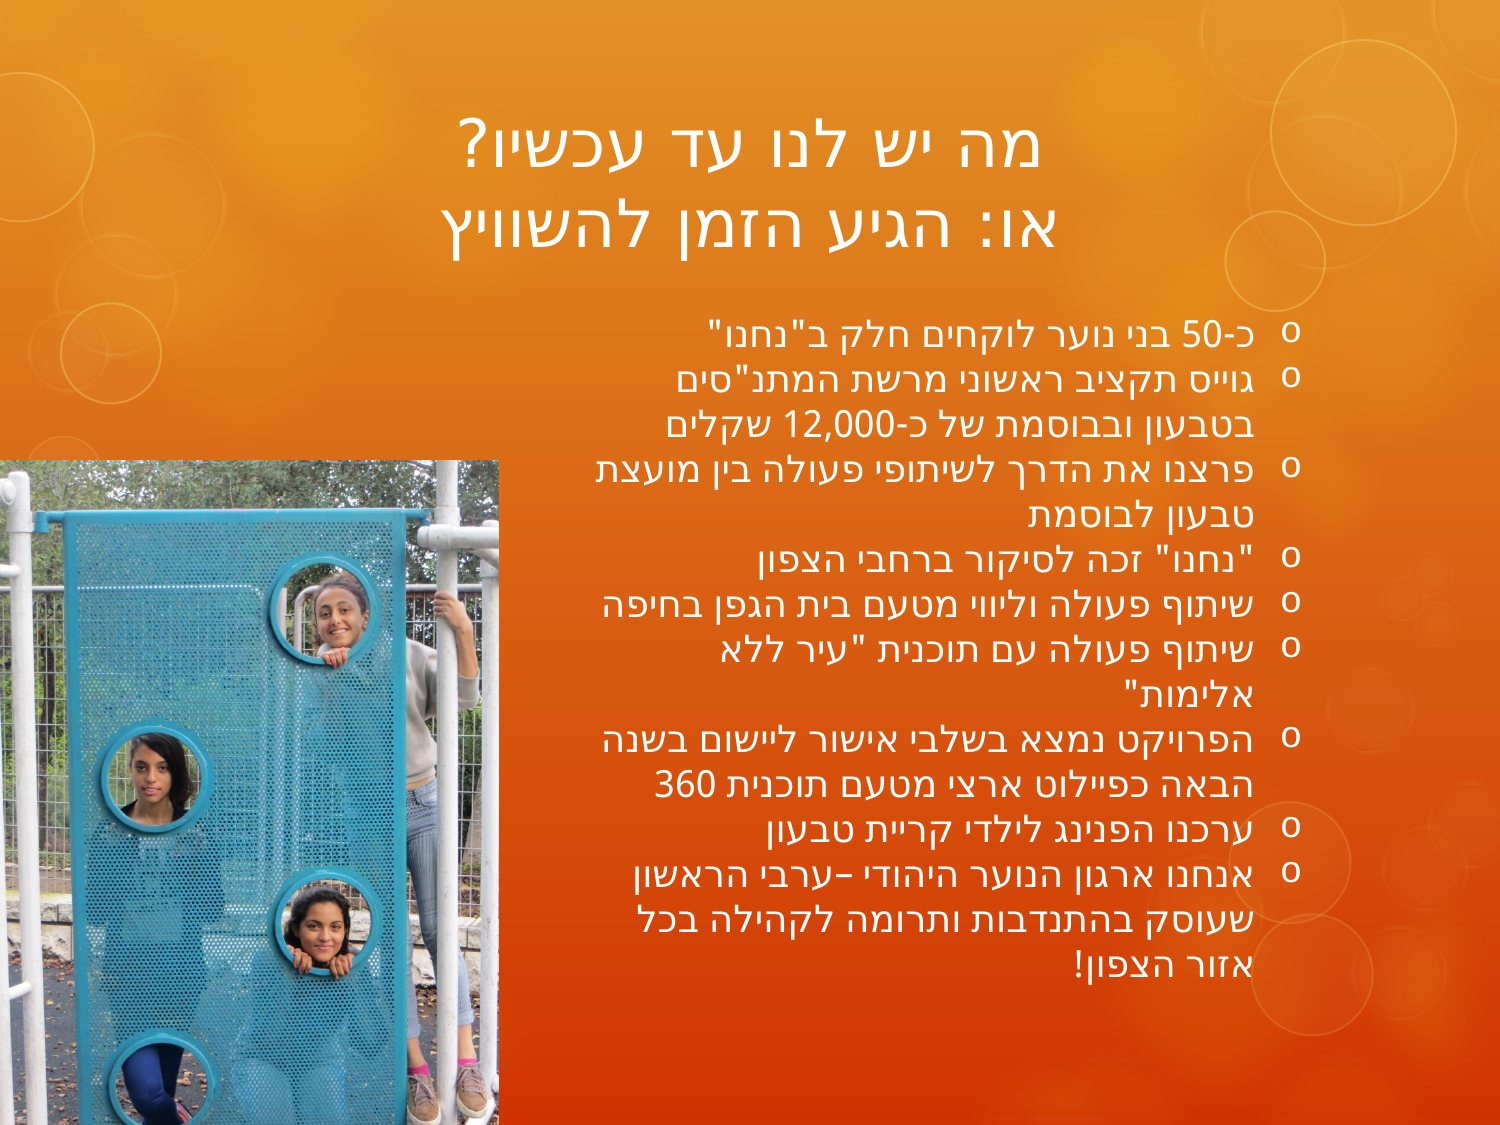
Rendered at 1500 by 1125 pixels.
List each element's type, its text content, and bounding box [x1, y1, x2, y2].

title מה יש לנו עד עכשיו? או: הגיע הזמן להשוויץ [165, 104, 1335, 257]
text_box כ-50 בני נוער לוקחים חלק ב"נחנו" גוייס תקציב ראשוני מרשת המתנ"סים בטבעון ובבוסמת של כ-12,000 שקלים פרצנו את הדרך לשיתופי פעולה בין מועצת טבעון לבוסמת "נחנו" זכה לסיקור ברחבי הצפון שיתוף פעולה וליווי מטעם בית הגפן בחיפה שיתוף פעולה עם תוכנית "עיר ללא אלימות" הפרויקט נמצא בשלבי אישור ליישום בשנה הבאה כפיילוט ארצי מטעם תוכנית 360 ערכנו הפנינג לילדי קריית טבעון אנחנו ארגון הנוער היהודי –ערבי הראשון שעוסק בהתנדבות ותרומה לקהילה בכל אזור הצפון! [572, 302, 1317, 993]
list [0, 459, 499, 1125]
